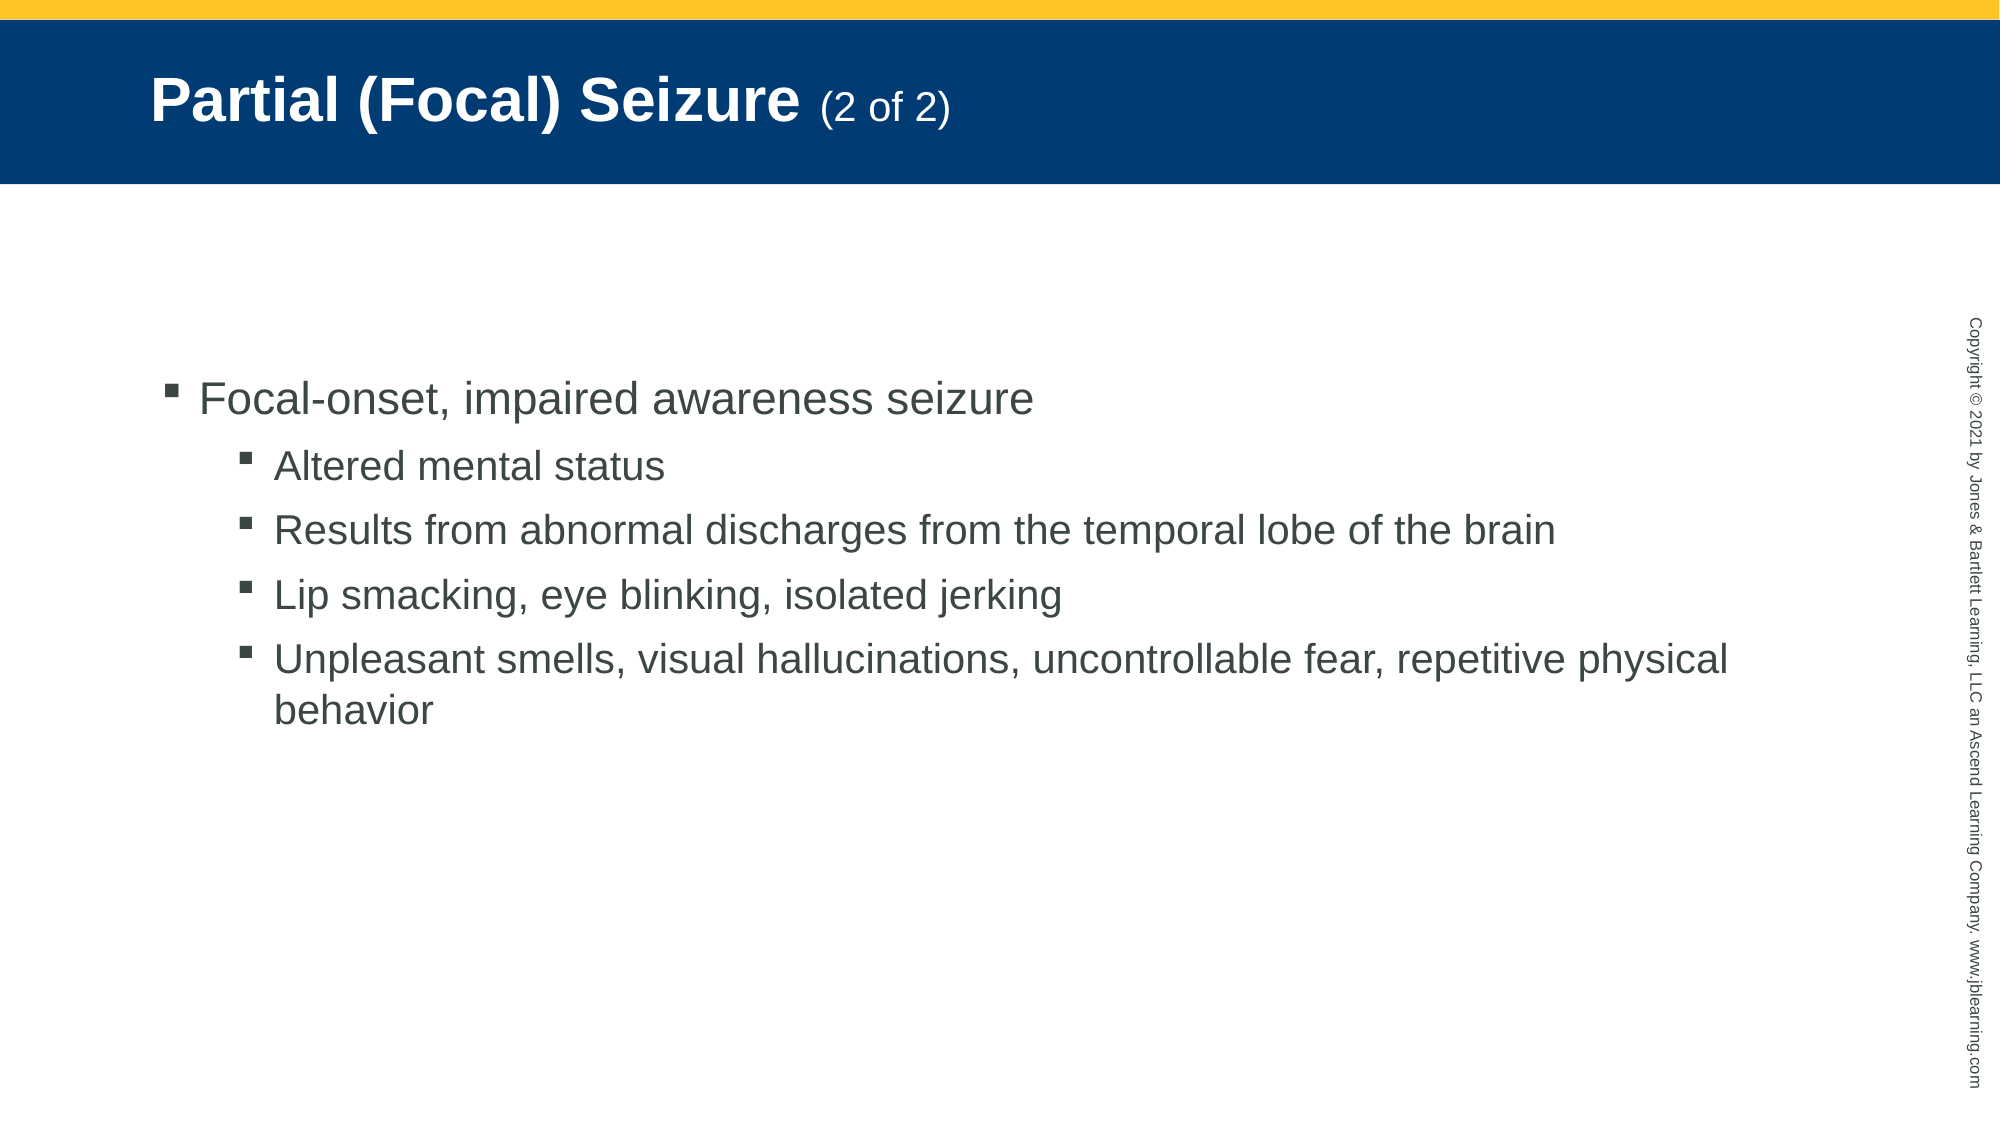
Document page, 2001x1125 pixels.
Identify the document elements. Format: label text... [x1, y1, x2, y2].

list Focal-onset, impaired awareness seizure Altered mental status Results from abnormal discharges from the temporal lobe of the brain Lip smacking, eye blinking, isolated jerking Unpleasant smells, visual hallucinations, uncontrollable fear, repetitive physical behavior [146, 361, 1859, 1016]
title Partial (Focal) Seizure (2 of 2) [0, 19, 2000, 185]
